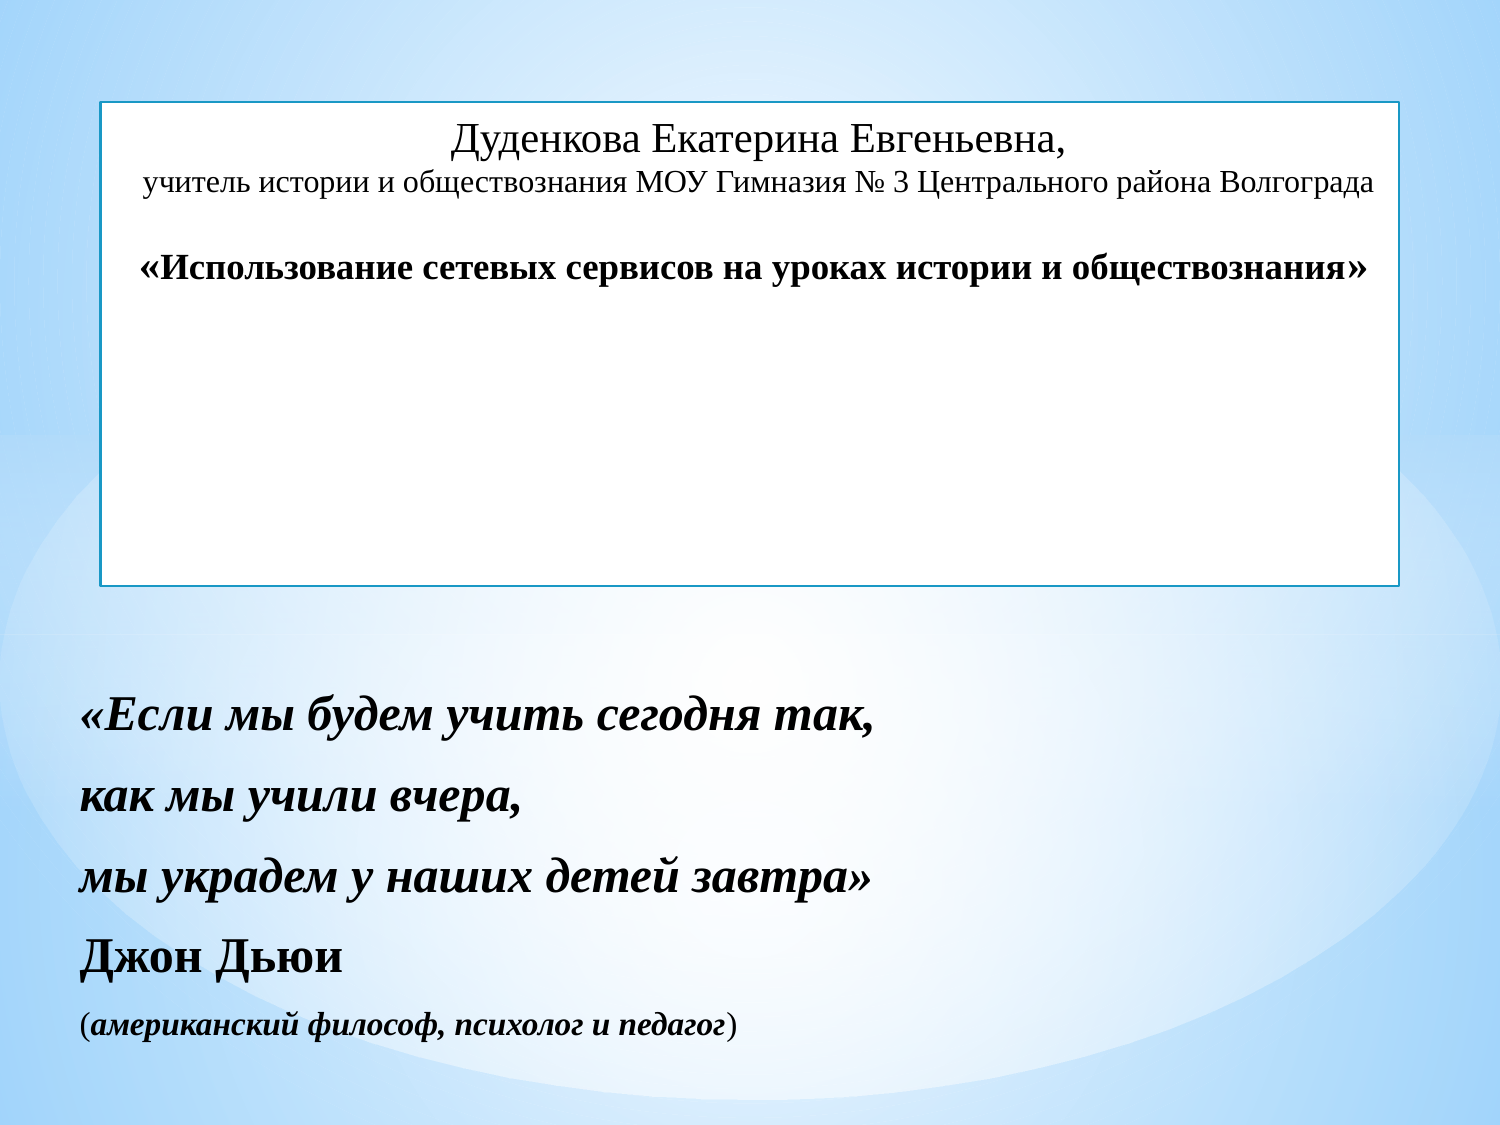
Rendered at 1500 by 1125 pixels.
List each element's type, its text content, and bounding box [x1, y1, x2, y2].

title Дуденкова Екатерина Евгеньевна, учитель истории и обществознания МОУ Гимназия № 3 Центрального района Волгограда «Использование сетевых сервисов на уроках истории и обществознания» [99, 101, 1400, 587]
text_box «Если мы будем учить сегодня так, как мы учили вчера, мы украдем у наших детей завтра» Джон Дьюи (американский философ, психолог и педагог) [64, 668, 927, 1050]
